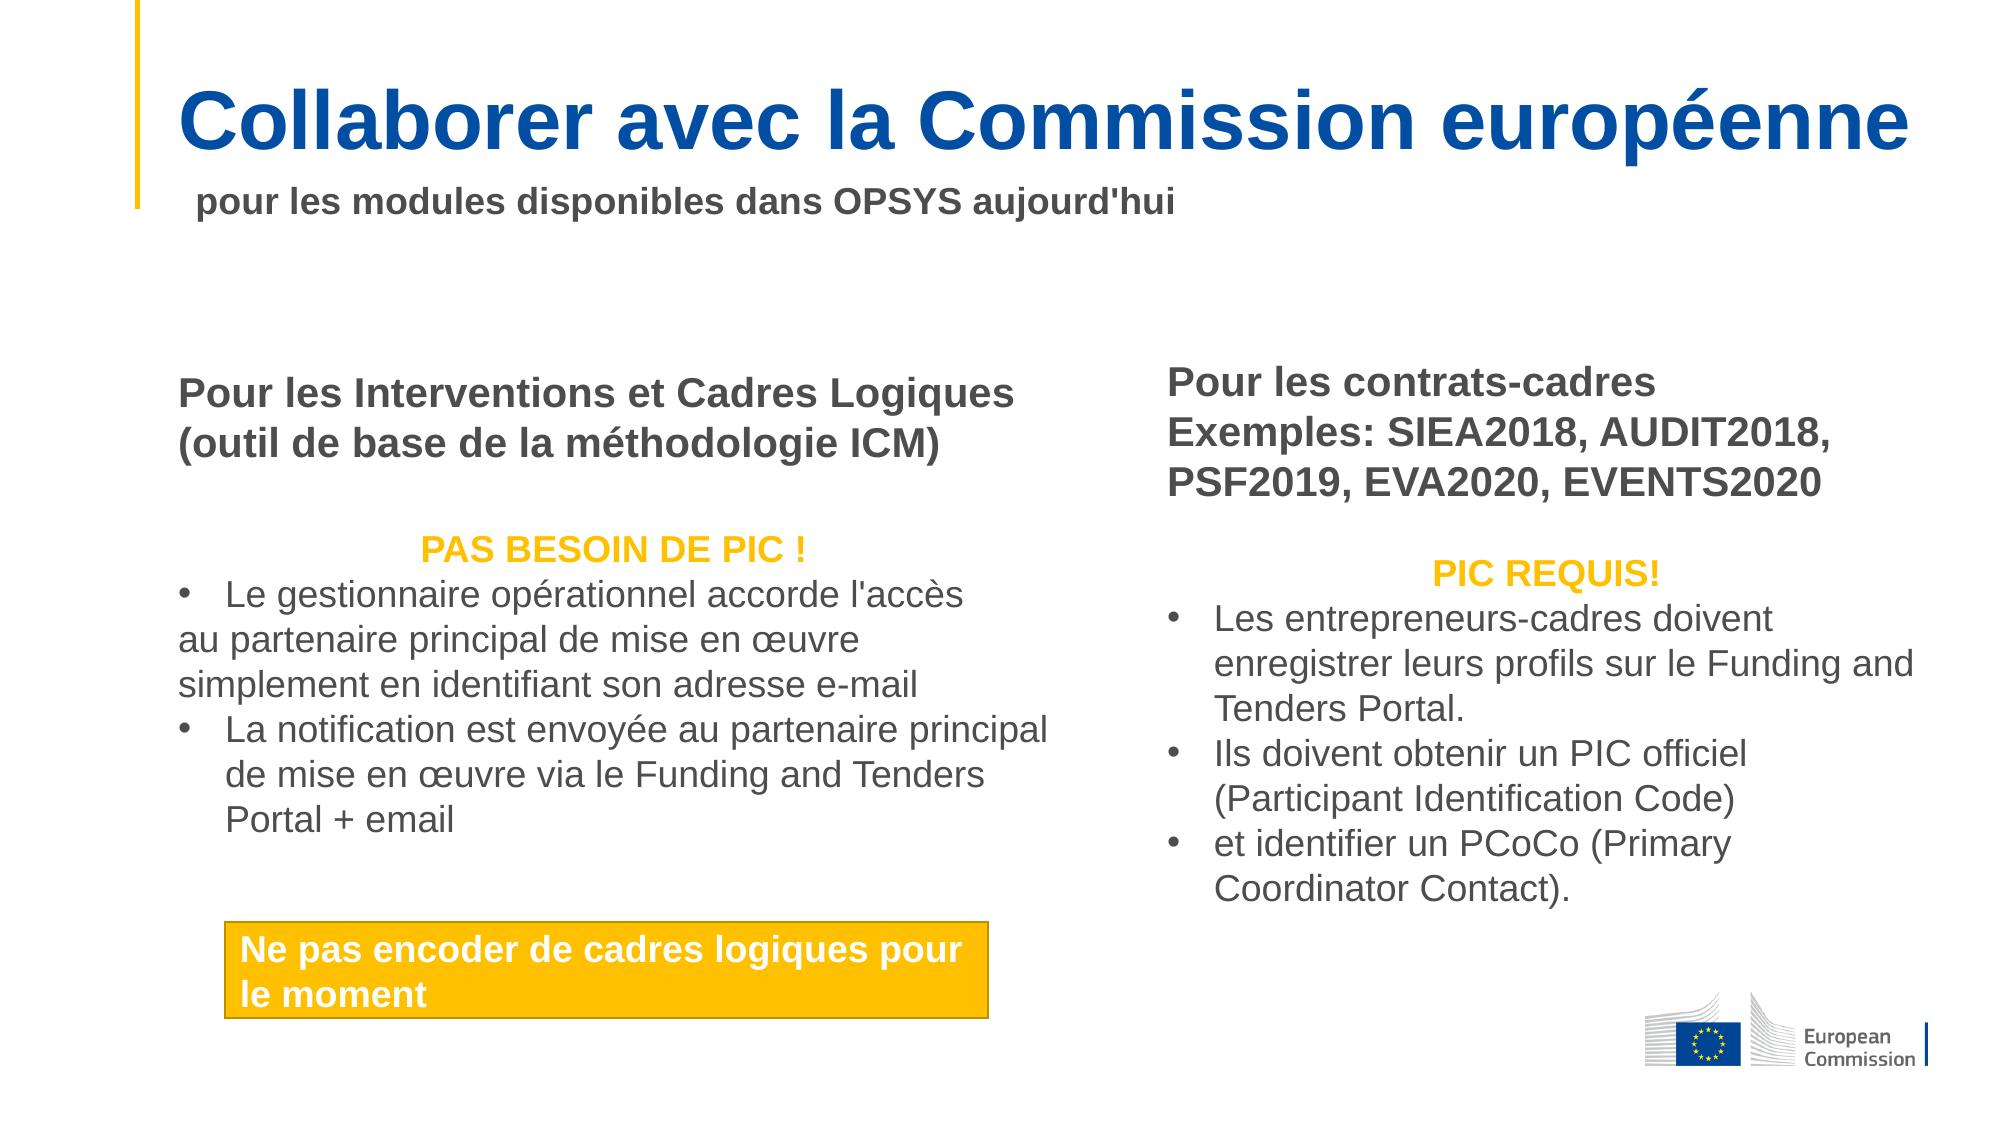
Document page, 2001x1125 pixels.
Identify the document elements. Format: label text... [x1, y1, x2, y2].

text_box Collaborer avec la Commission européenne [163, 58, 2000, 399]
text_box Pour les contrats-cadres Exemples: SIEA2018, AUDIT2018, PSF2019, EVA2020, EVENTS2020 PIC REQUIS! Les entrepreneurs-cadres doivent enregistrer leurs profils sur le Funding and Tenders Portal. Ils doivent obtenir un PIC officiel (Participant Identification Code) et identifier un PCoCo (Primary Coordinator Contact). [1152, 346, 1942, 917]
text_box Ne pas encoder de cadres logiques pour le moment [224, 921, 989, 1019]
text_box pour les modules disponibles dans OPSYS aujourd'hui [180, 169, 1528, 275]
text_box Pour les Interventions et Cadres Logiques (outil de base de la méthodologie ICM) PAS BESOIN DE PIC ! Le gestionnaire opérationnel accorde l'accès au partenaire principal de mise en œuvre simplement en identifiant son adresse e-mail La notification est envoyée au partenaire principal de mise en œuvre via le Funding and Tenders Portal + email [163, 357, 1065, 938]
picture [1645, 991, 1928, 1066]
